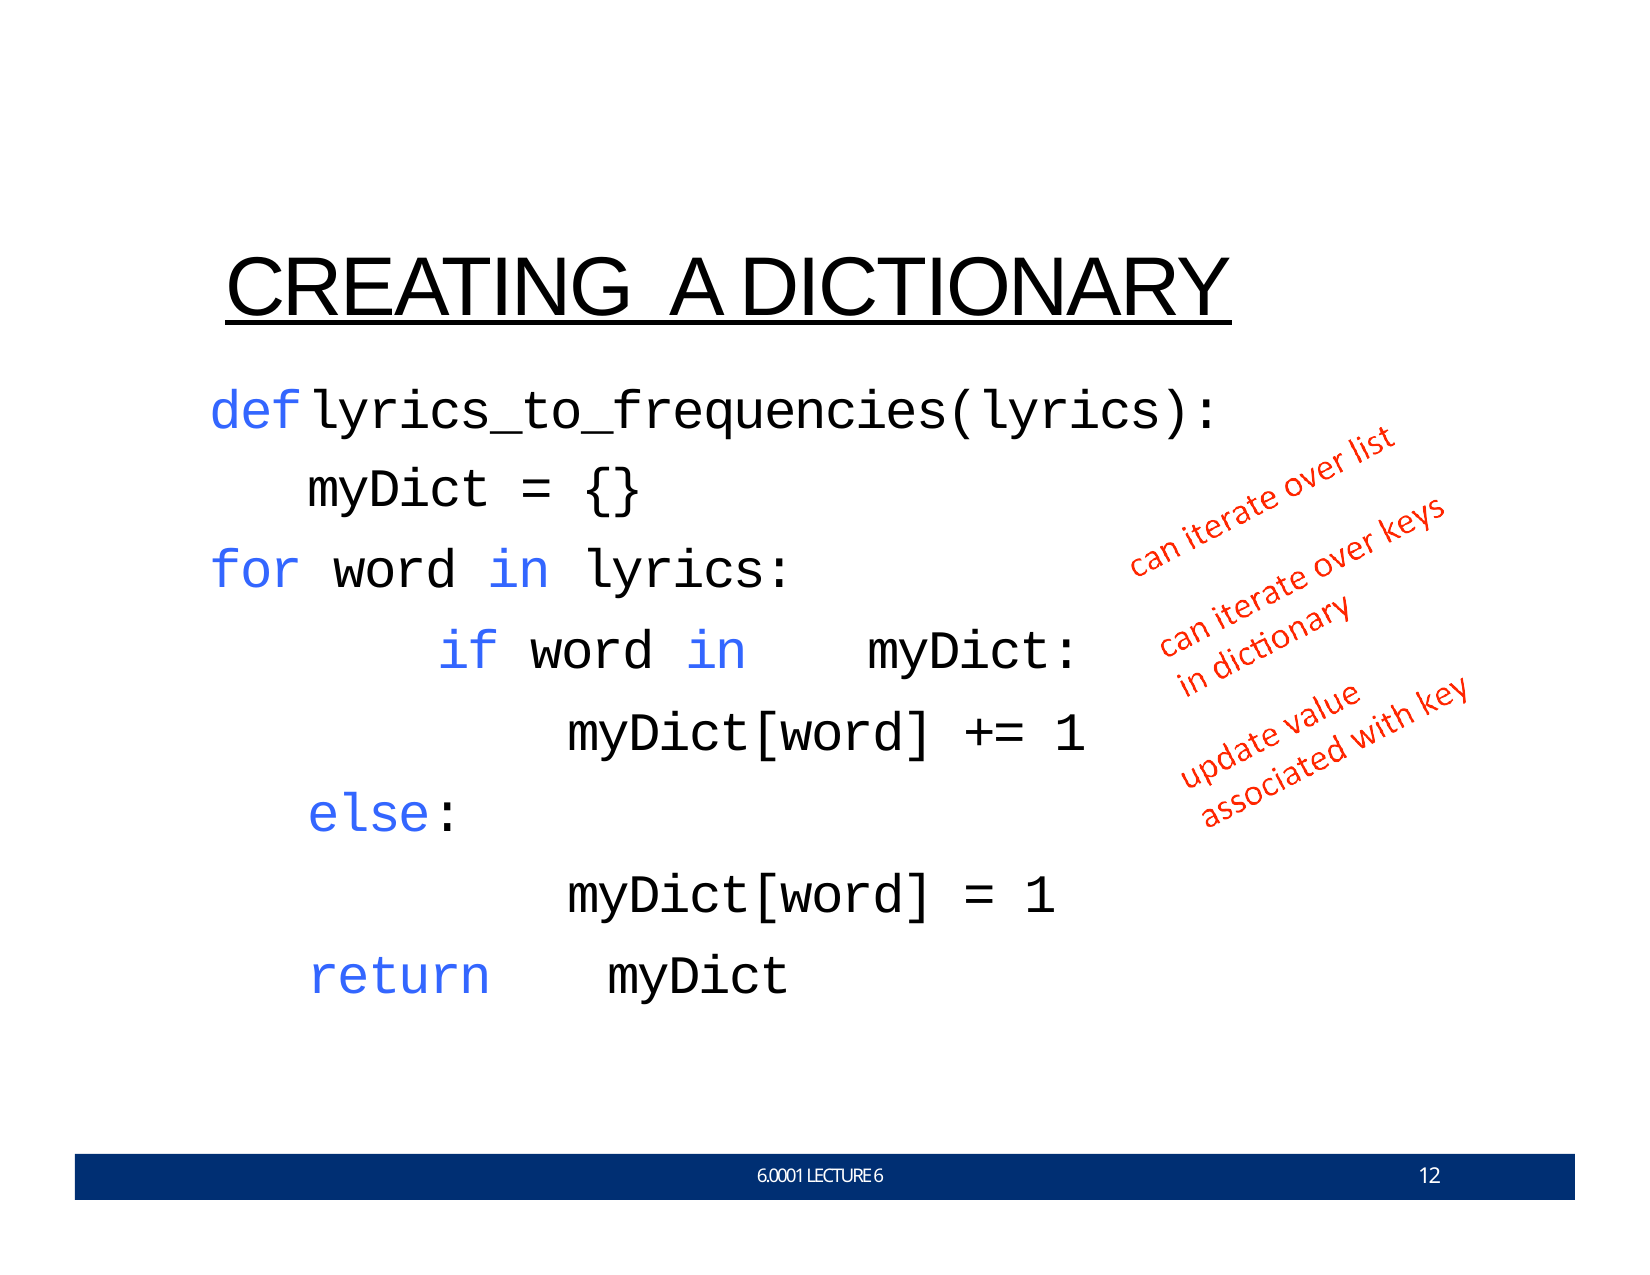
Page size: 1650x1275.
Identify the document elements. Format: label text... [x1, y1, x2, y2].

text_box [1131, 427, 1466, 827]
text_box def lyrics_to_frequencies(lyrics): myDict = {} for word in lyrics: if word in myDict: myDict[word] += 1 else: myDict[word] = 1 return myDict [207, 358, 1318, 1005]
slide_number 12 [1414, 1150, 1445, 1275]
title CREATING A DICTIONARY [222, 128, 1450, 427]
footer 6.0001 LECTURE 6 [754, 1162, 897, 1275]
